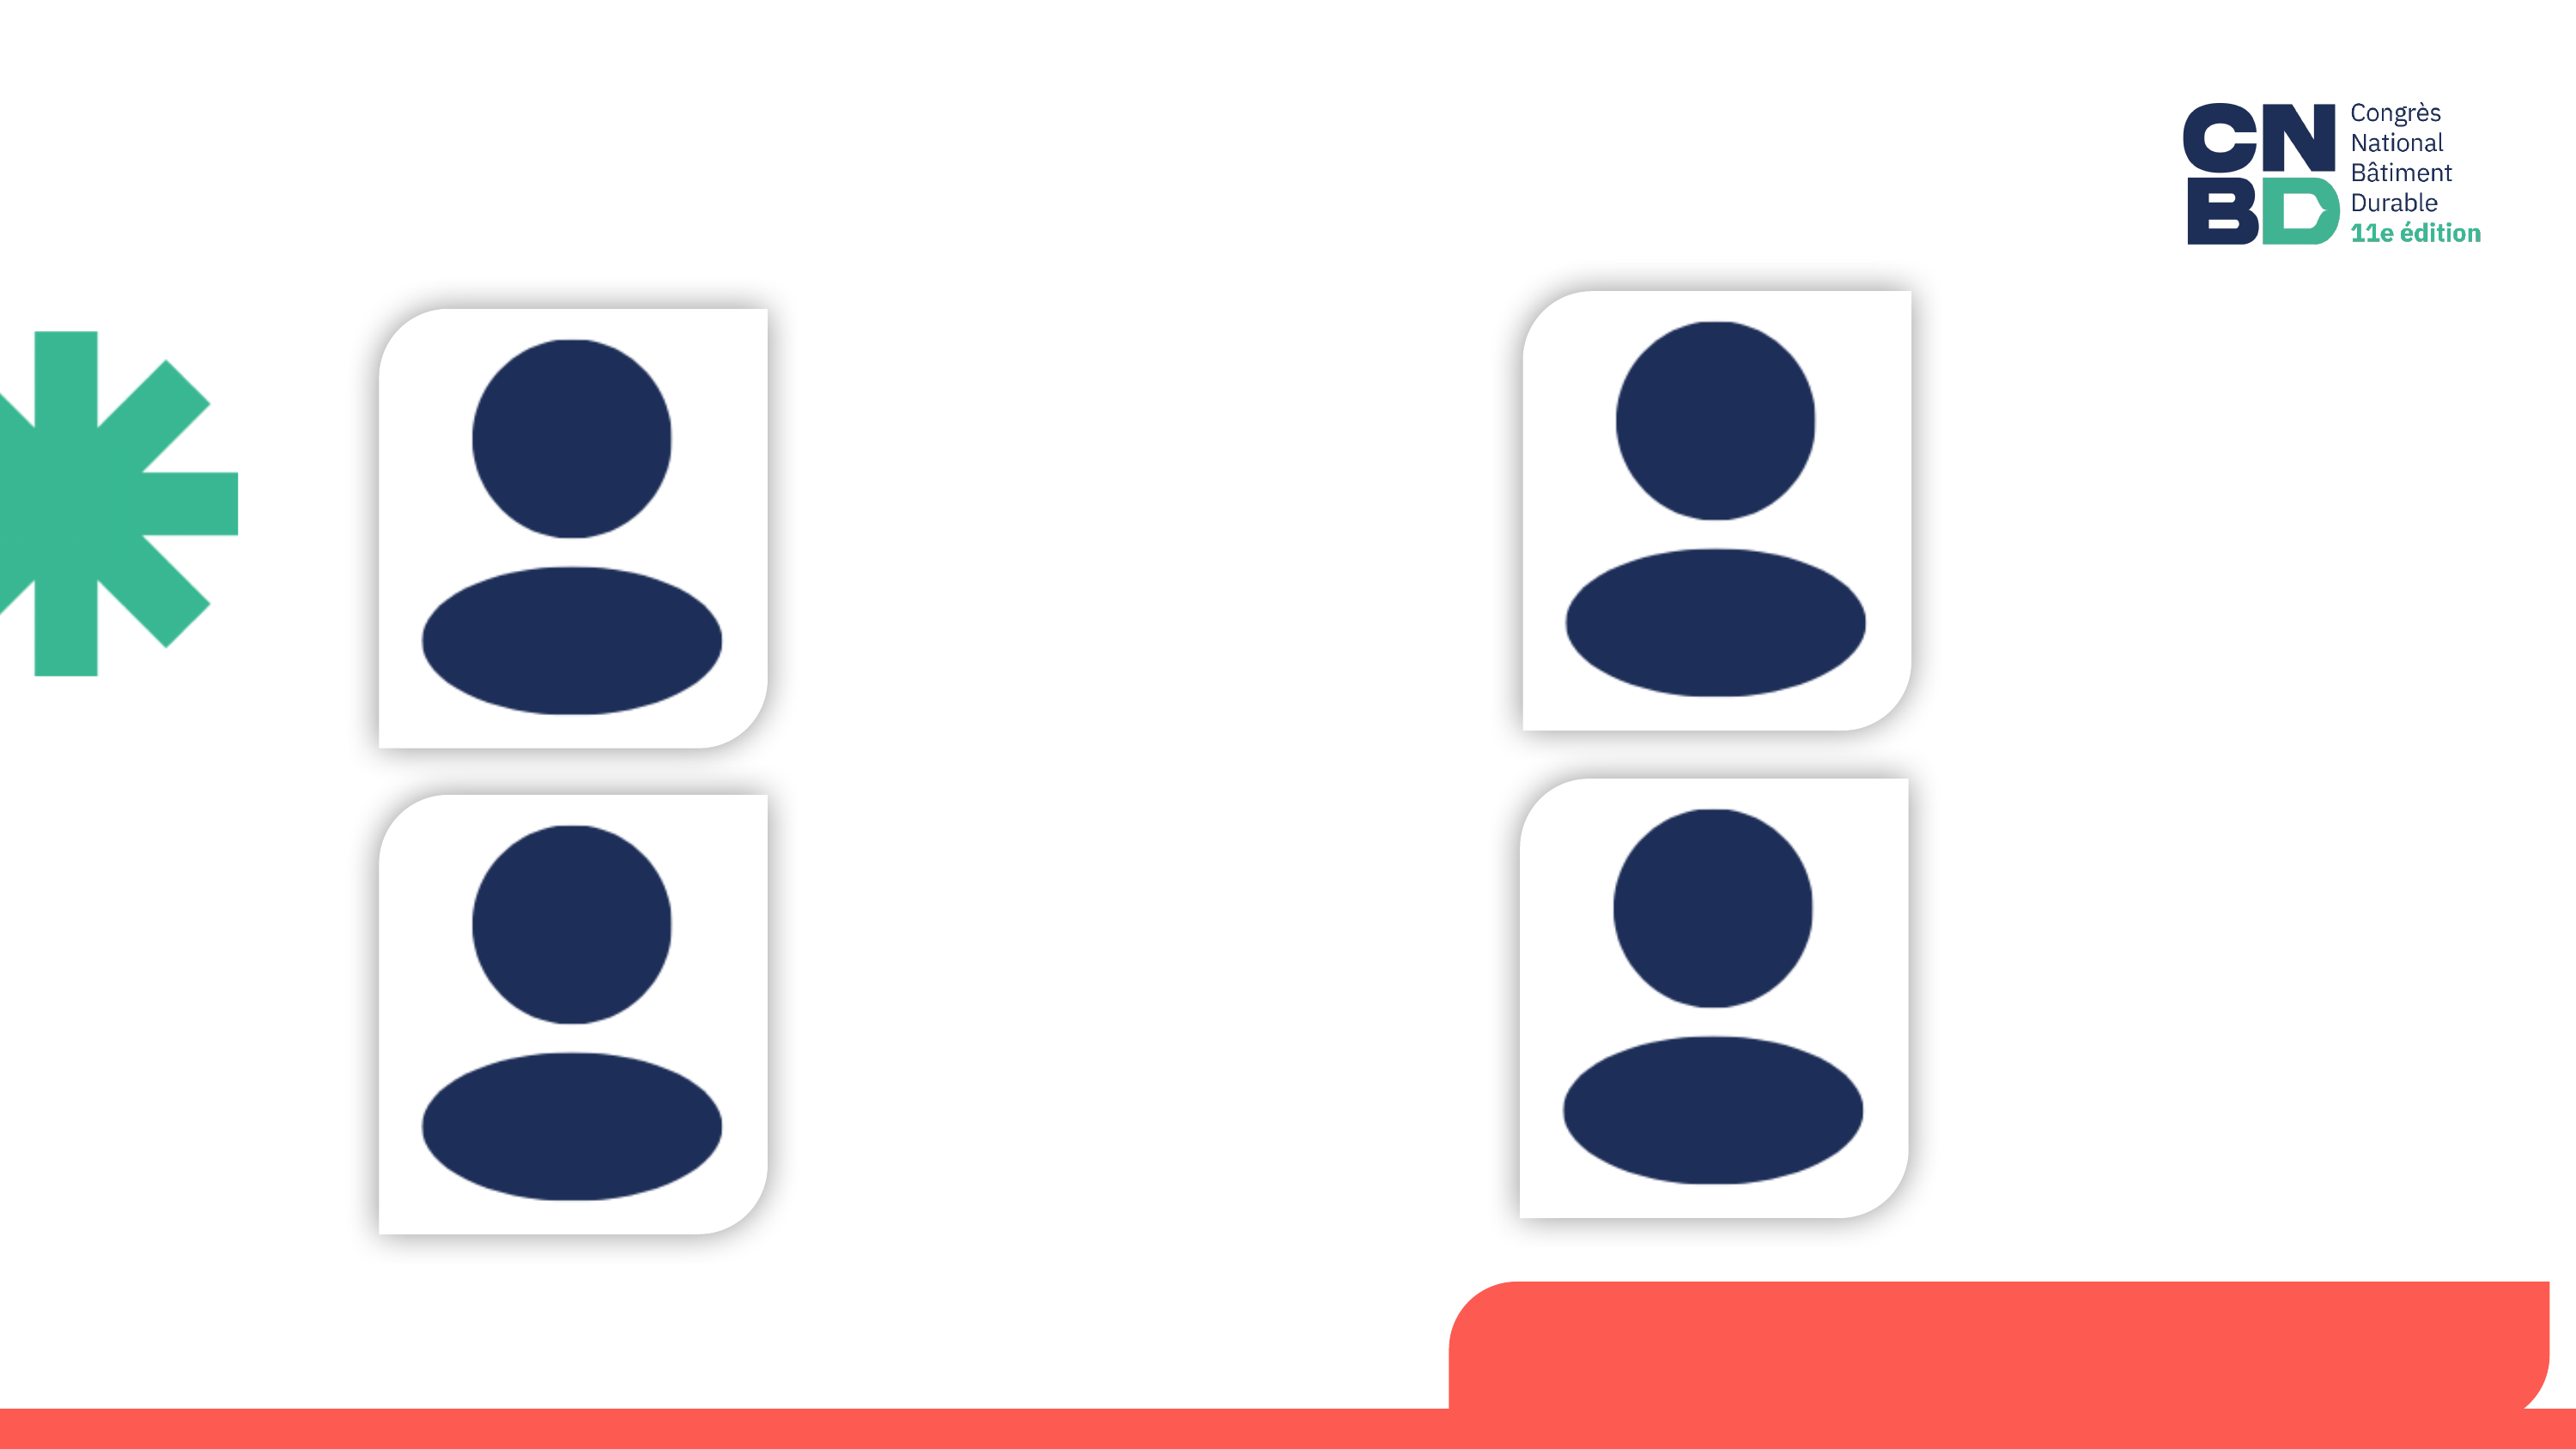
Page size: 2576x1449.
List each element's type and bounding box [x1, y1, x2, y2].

picture [300, 808, 755, 1280]
picture [299, 322, 755, 773]
picture [1470, 791, 1896, 1261]
picture [0, 332, 238, 676]
picture [2081, 0, 2576, 407]
picture [1461, 304, 1899, 757]
